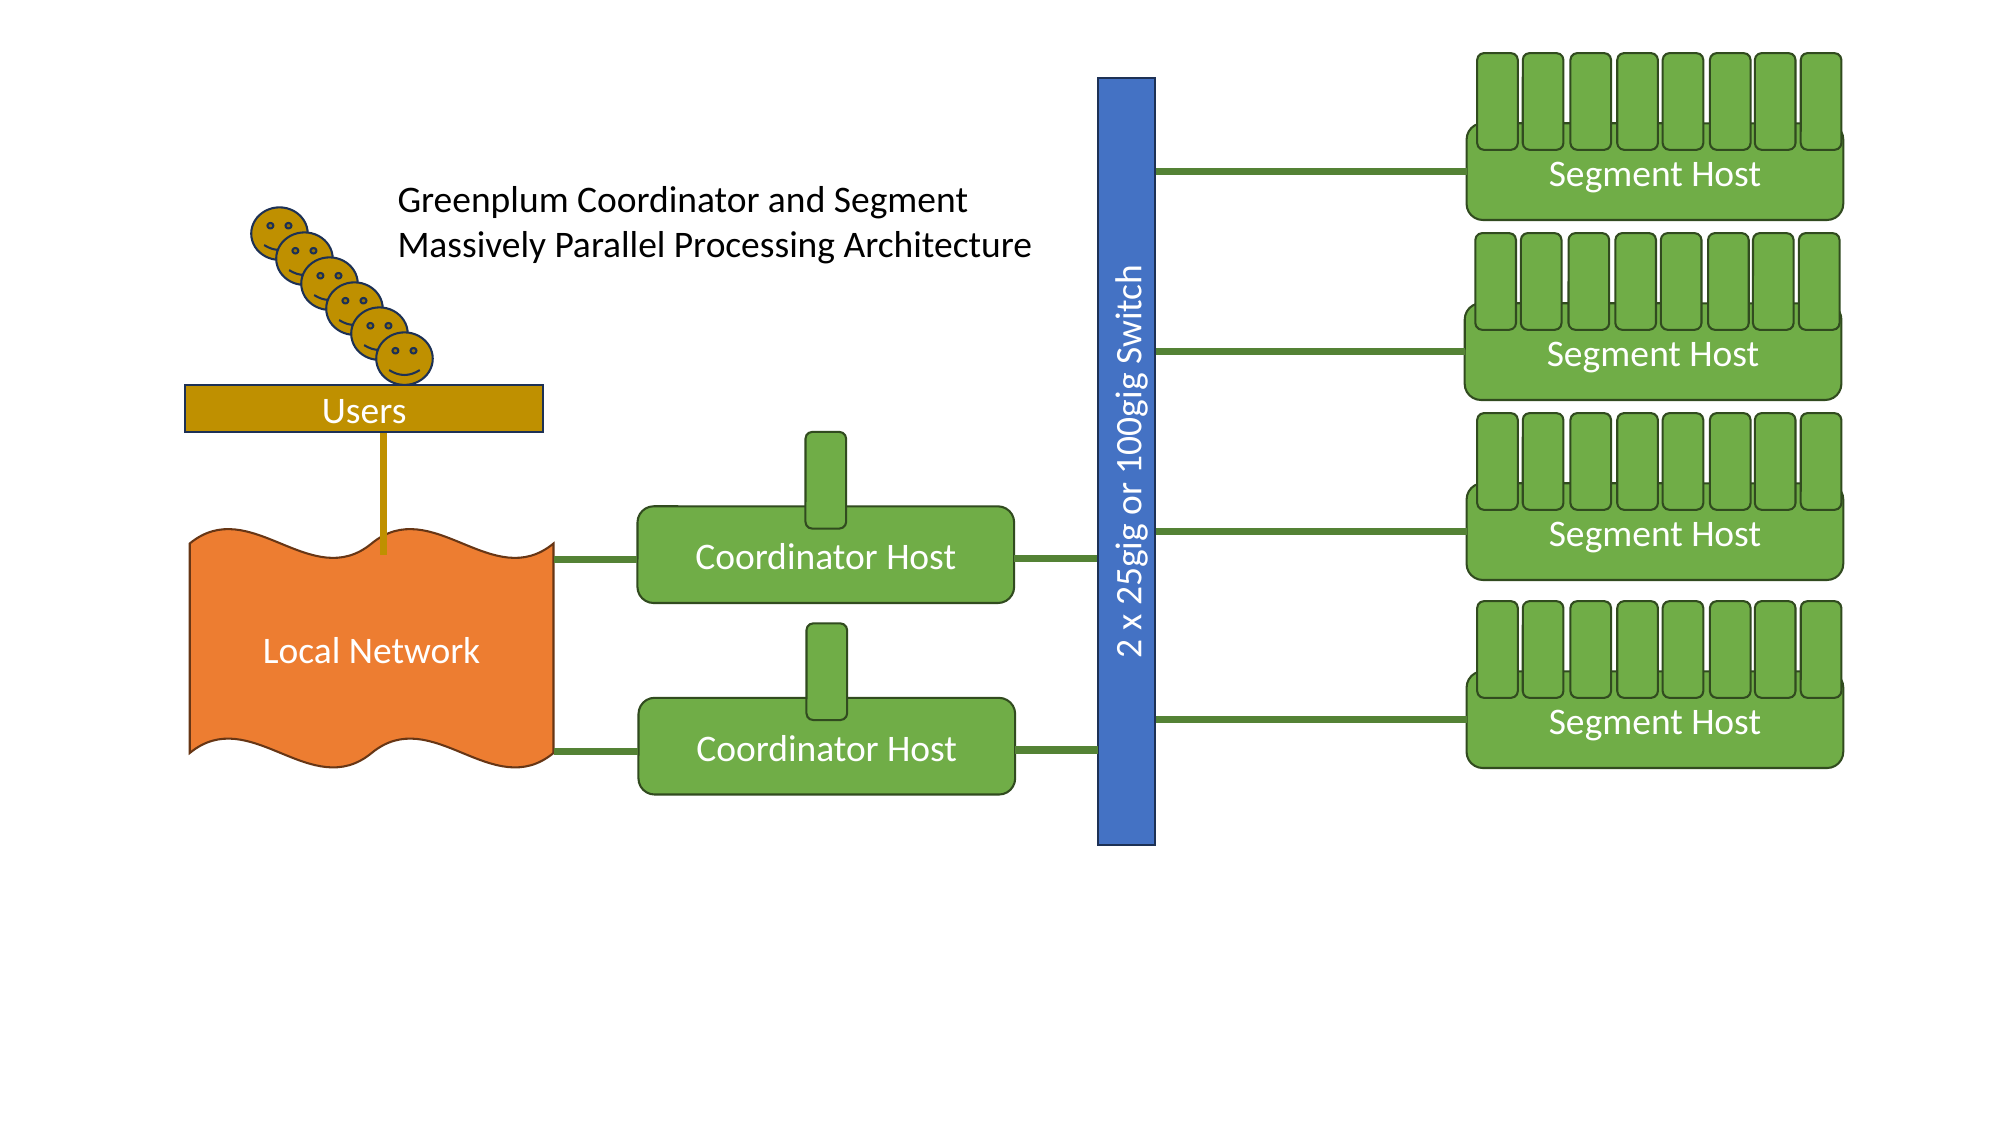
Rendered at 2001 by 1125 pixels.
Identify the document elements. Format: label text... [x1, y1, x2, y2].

text_box Coordinator Host [636, 505, 1016, 605]
text_box [1799, 52, 1843, 151]
text_box [1707, 232, 1750, 331]
text_box [1614, 232, 1658, 331]
text_box [1519, 232, 1563, 331]
text_box Greenplum Coordinator and Segment Massively Parallel Processing Architecture [382, 168, 1061, 273]
text_box [1661, 412, 1705, 511]
text_box [1708, 600, 1752, 699]
text_box [1797, 232, 1841, 331]
text_box Coordinator Host [637, 696, 1017, 796]
text_box [300, 256, 359, 311]
text_box [1569, 412, 1613, 511]
text_box [1521, 52, 1565, 151]
text_box [1521, 600, 1565, 699]
text_box Segment Host [1465, 122, 1845, 222]
text_box [1661, 600, 1705, 699]
text_box [1659, 232, 1703, 331]
text_box [325, 281, 384, 336]
text_box Local Network [188, 528, 555, 769]
text_box [1616, 600, 1659, 699]
text_box [275, 231, 334, 286]
text_box [1799, 412, 1843, 511]
text_box Segment Host [1463, 302, 1843, 402]
text_box [1616, 52, 1659, 151]
text_box [350, 306, 409, 361]
text_box [1708, 412, 1752, 511]
text_box [1476, 600, 1519, 699]
text_box [1799, 600, 1843, 699]
text_box Segment Host [1465, 482, 1845, 582]
text_box [1616, 412, 1659, 511]
text_box [1661, 52, 1705, 151]
text_box [1569, 600, 1613, 699]
text_box [1474, 232, 1518, 331]
text_box [1476, 52, 1519, 151]
text_box 2 x 25gig or 100gig Switch [1097, 77, 1156, 846]
text_box Segment Host [1465, 670, 1845, 770]
text_box [1751, 232, 1795, 331]
text_box [1567, 232, 1611, 331]
text_box [250, 206, 309, 261]
text_box Users [184, 384, 544, 433]
text_box [1708, 52, 1752, 151]
text_box [1521, 412, 1565, 511]
text_box [805, 622, 849, 722]
text_box [1476, 412, 1519, 511]
text_box [804, 430, 848, 530]
text_box [1753, 412, 1797, 511]
text_box [1753, 600, 1797, 699]
text_box [1569, 52, 1613, 151]
text_box [1753, 52, 1797, 151]
text_box [375, 331, 434, 384]
